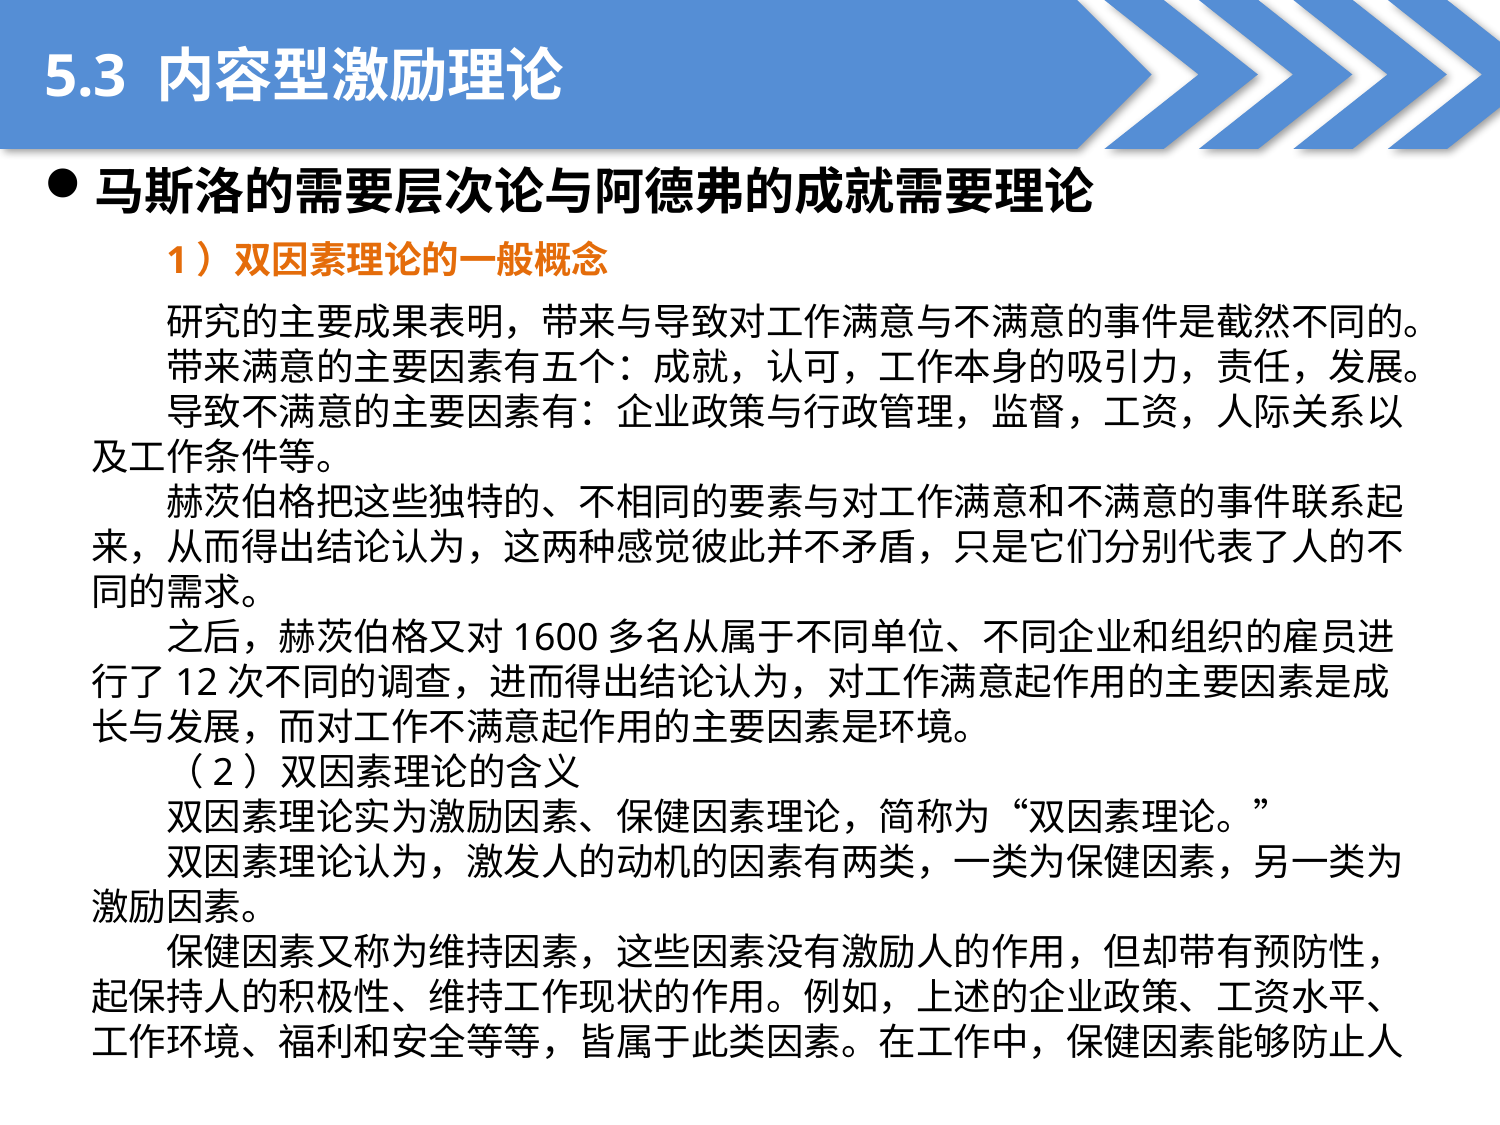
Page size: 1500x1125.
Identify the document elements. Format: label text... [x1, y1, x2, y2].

text_box 1）双因素理论的一般概念 [76, 228, 1424, 288]
text_box 5.3 内容型激励理论 [29, 30, 580, 116]
text_box 研究的主要成果表明，带来与导致对工作满意与不满意的事件是截然不同的。 带来满意的主要因素有五个：成就，认可，工作本身的吸引力，责任，发展。 导致不满意的主要因素有：企业政策与行政管理，监督，工资，人际关系以及工作条件等。 赫茨伯格把这些独特的、不相同的要素与对工作满意和不满意的事件联系起来，从而得出结论认为，这两种感觉彼此并不矛盾，只是它们分别代表了人的不同的需求。 之后，赫茨伯格又对1600多名从属于不同单位、不同企业和组织的雇员进行了12次不同的调查，进而得出结论认为，对工作满意起作用的主要因素是成长与发展，而对工作不满意起作用的主要因素是环境。 （2）双因素理论的含义 双因素理论实为激励因素、保健因素理论，简称为“双因素理论。” 双因素理论认为，激发人的动机的因素有两类，一类为保健因素，另一类为激励因素。 保健因素又称为维持因素，这些因素没有激励人的作用，但却带有预防性，起保持人的积极性、维持工作现状的作用。例如，上述的企业政策、工资水平、工作环境、福利和安全等等，皆属于此类因素。在工作中，保健因素能够防止人 [76, 290, 1424, 1070]
text_box 马斯洛的需要层次论与阿德弗的成就需要理论 [29, 152, 1176, 228]
